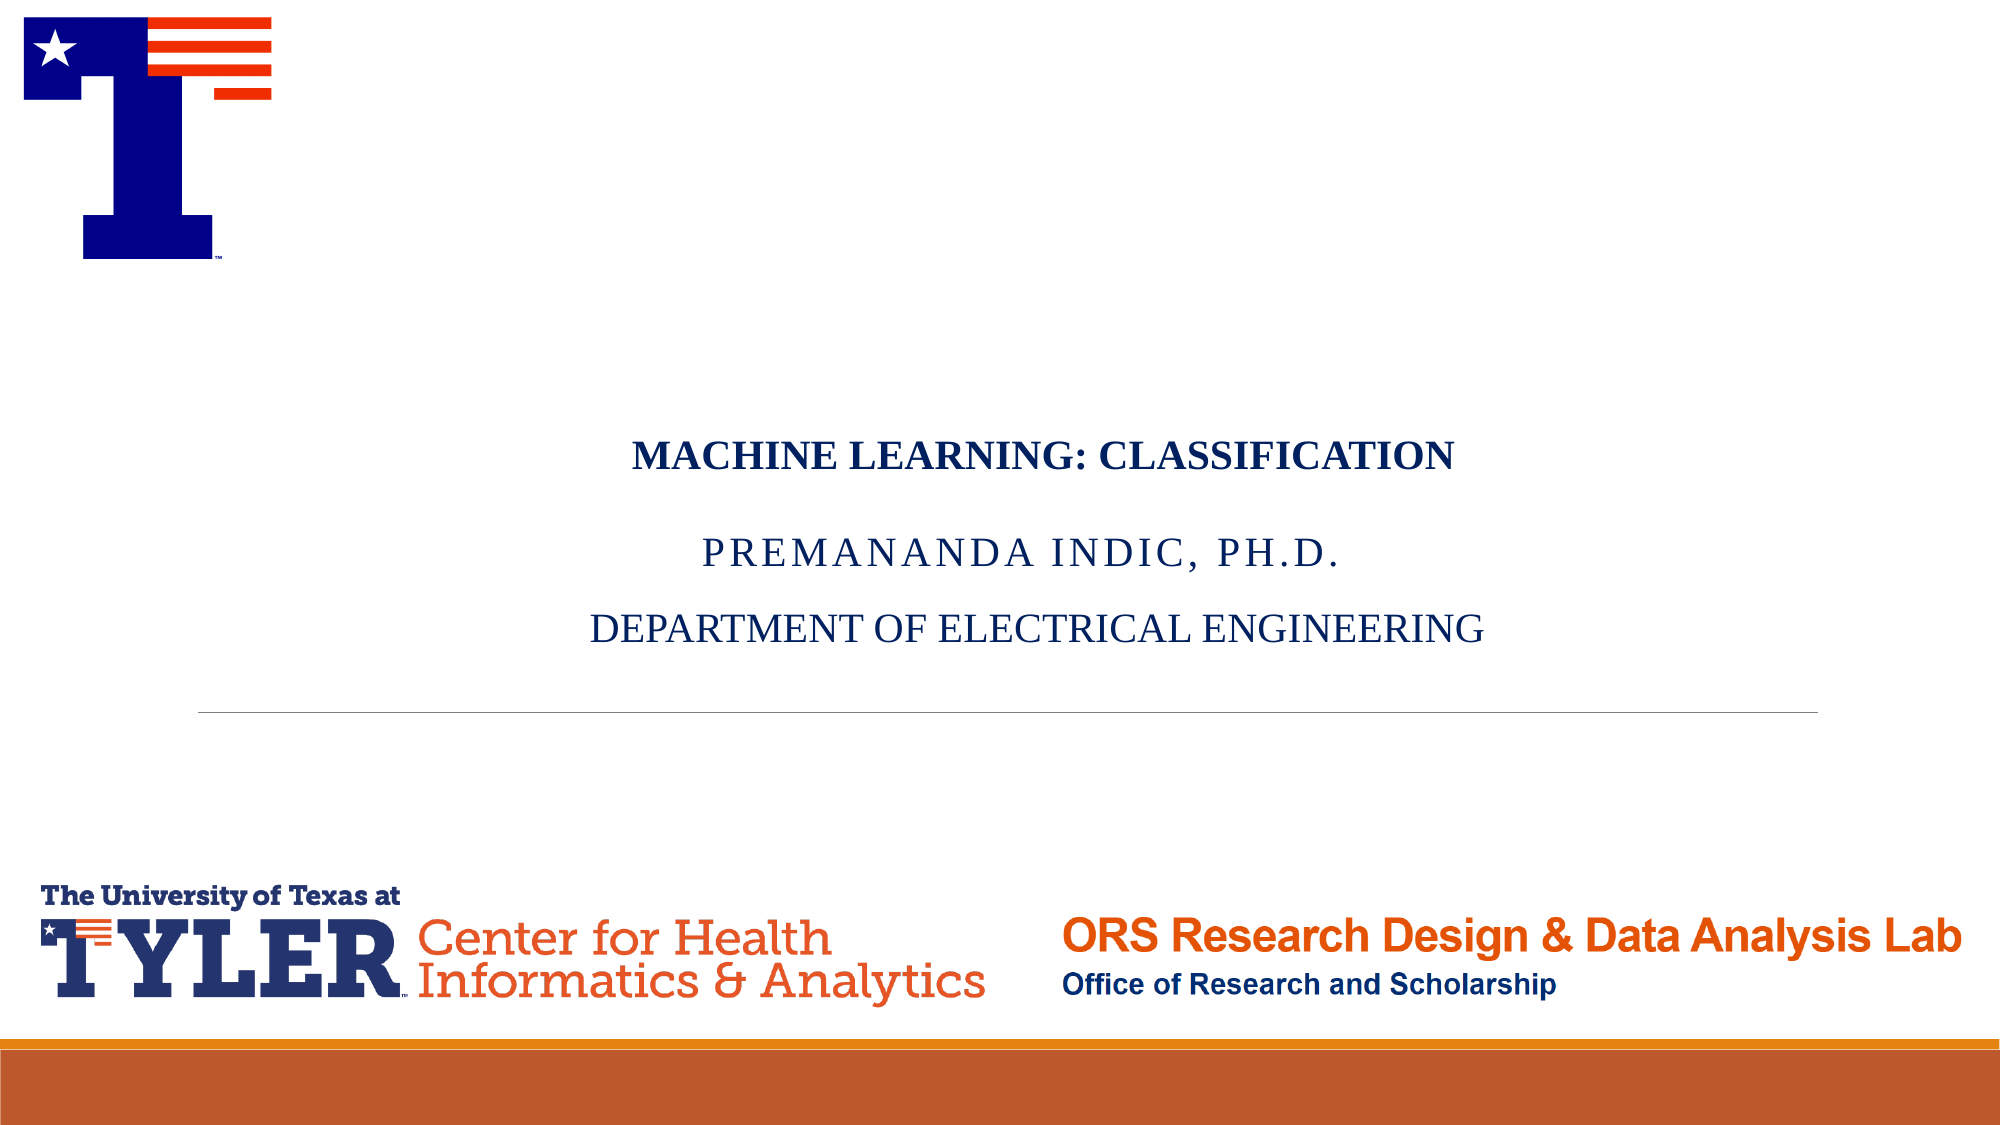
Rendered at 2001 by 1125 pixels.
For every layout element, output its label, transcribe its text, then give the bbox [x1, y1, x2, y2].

picture [0, 0, 295, 277]
picture [1054, 901, 1990, 1008]
text_box DEPARTMENT OF ELECTRICAL ENGINEERING [407, 593, 1668, 659]
text_box MACHINE LEARNING: CLASSIFICATION [294, 420, 1794, 531]
title [137, 571, 1254, 1028]
picture [19, 853, 1006, 1031]
subtitle PREMANANDA Indic, Ph.D. [352, 531, 1689, 665]
